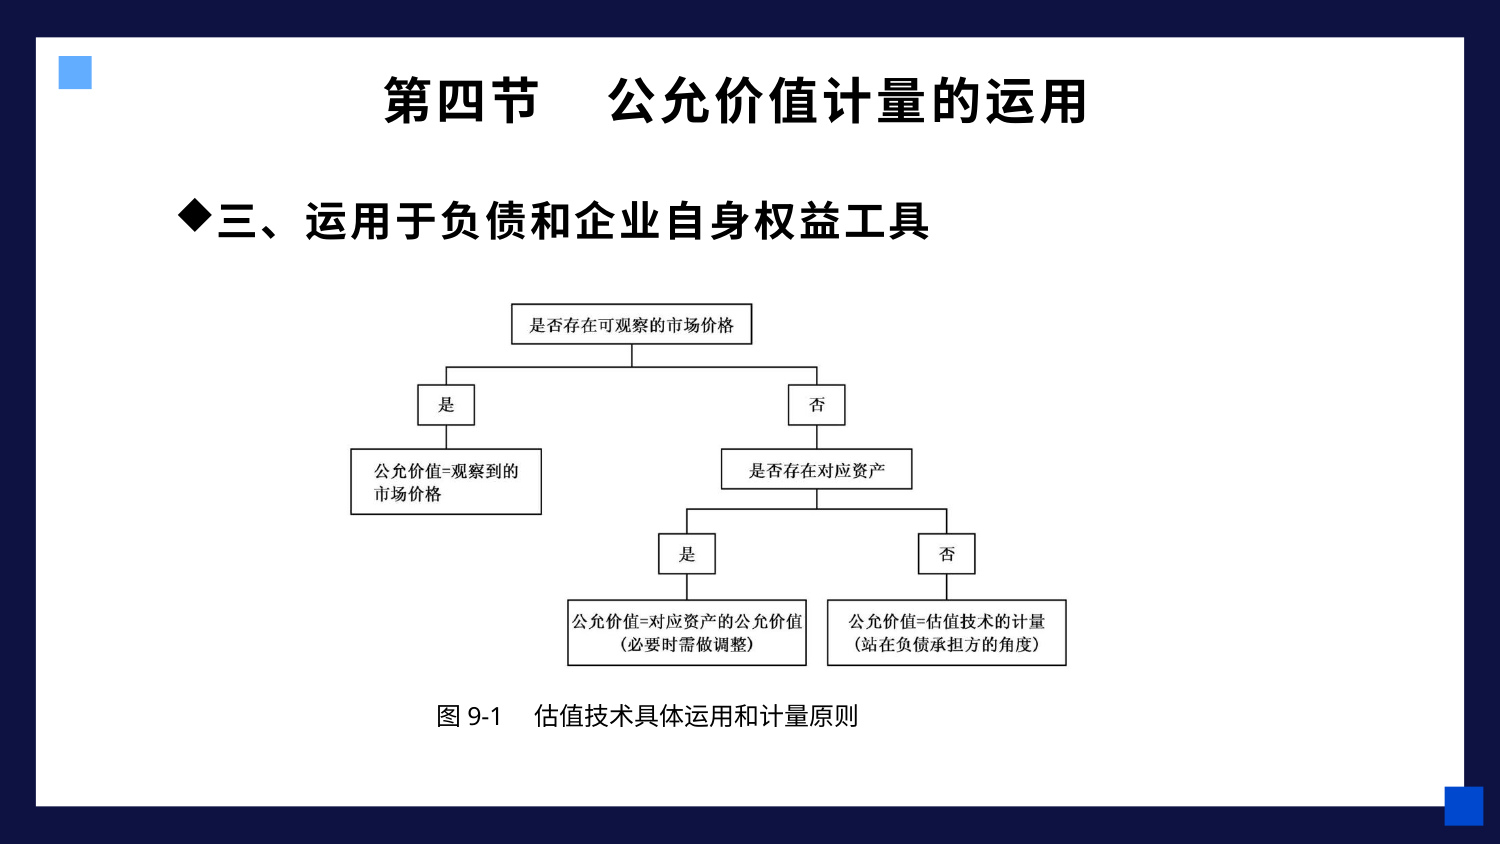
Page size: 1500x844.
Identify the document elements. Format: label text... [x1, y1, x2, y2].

title 第四节 公允价值计量的运用 [141, 48, 1327, 138]
text_box 图9-1 估值技术具体运用和计量原则 [421, 693, 875, 739]
picture [324, 291, 1092, 675]
list 三、运用于负债和企业自身权益工具 [157, 179, 1343, 670]
